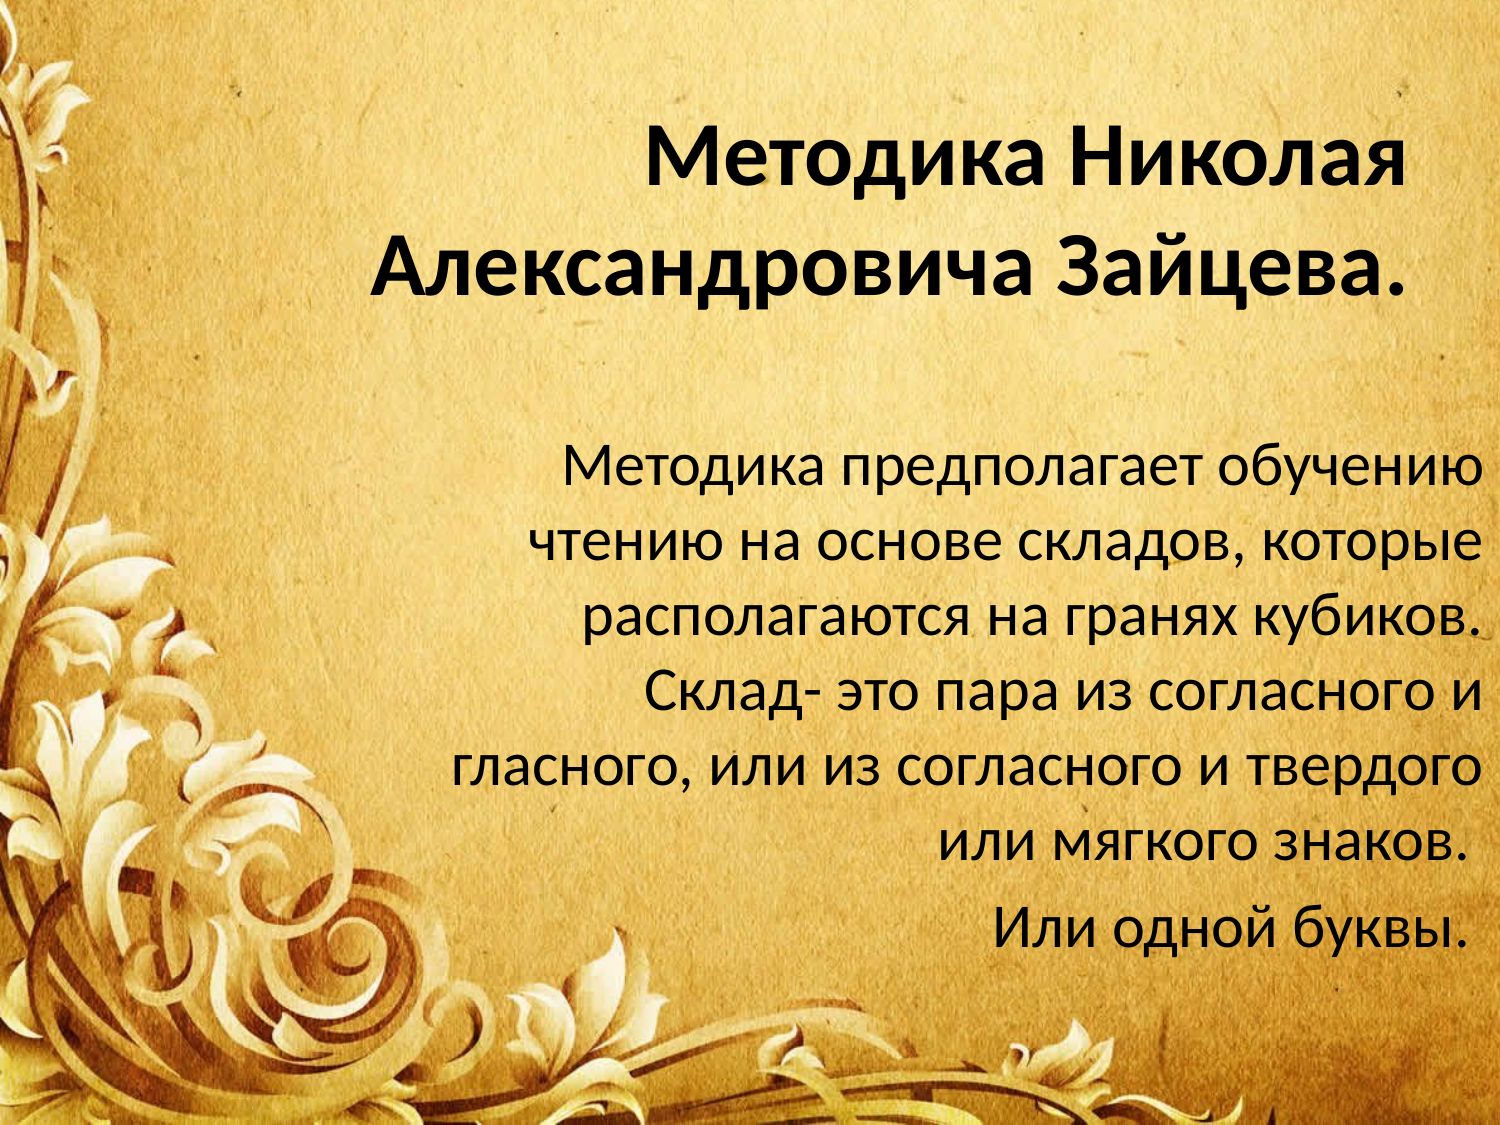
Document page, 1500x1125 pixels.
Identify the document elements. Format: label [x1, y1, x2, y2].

list [0, 0, 1500, 1125]
